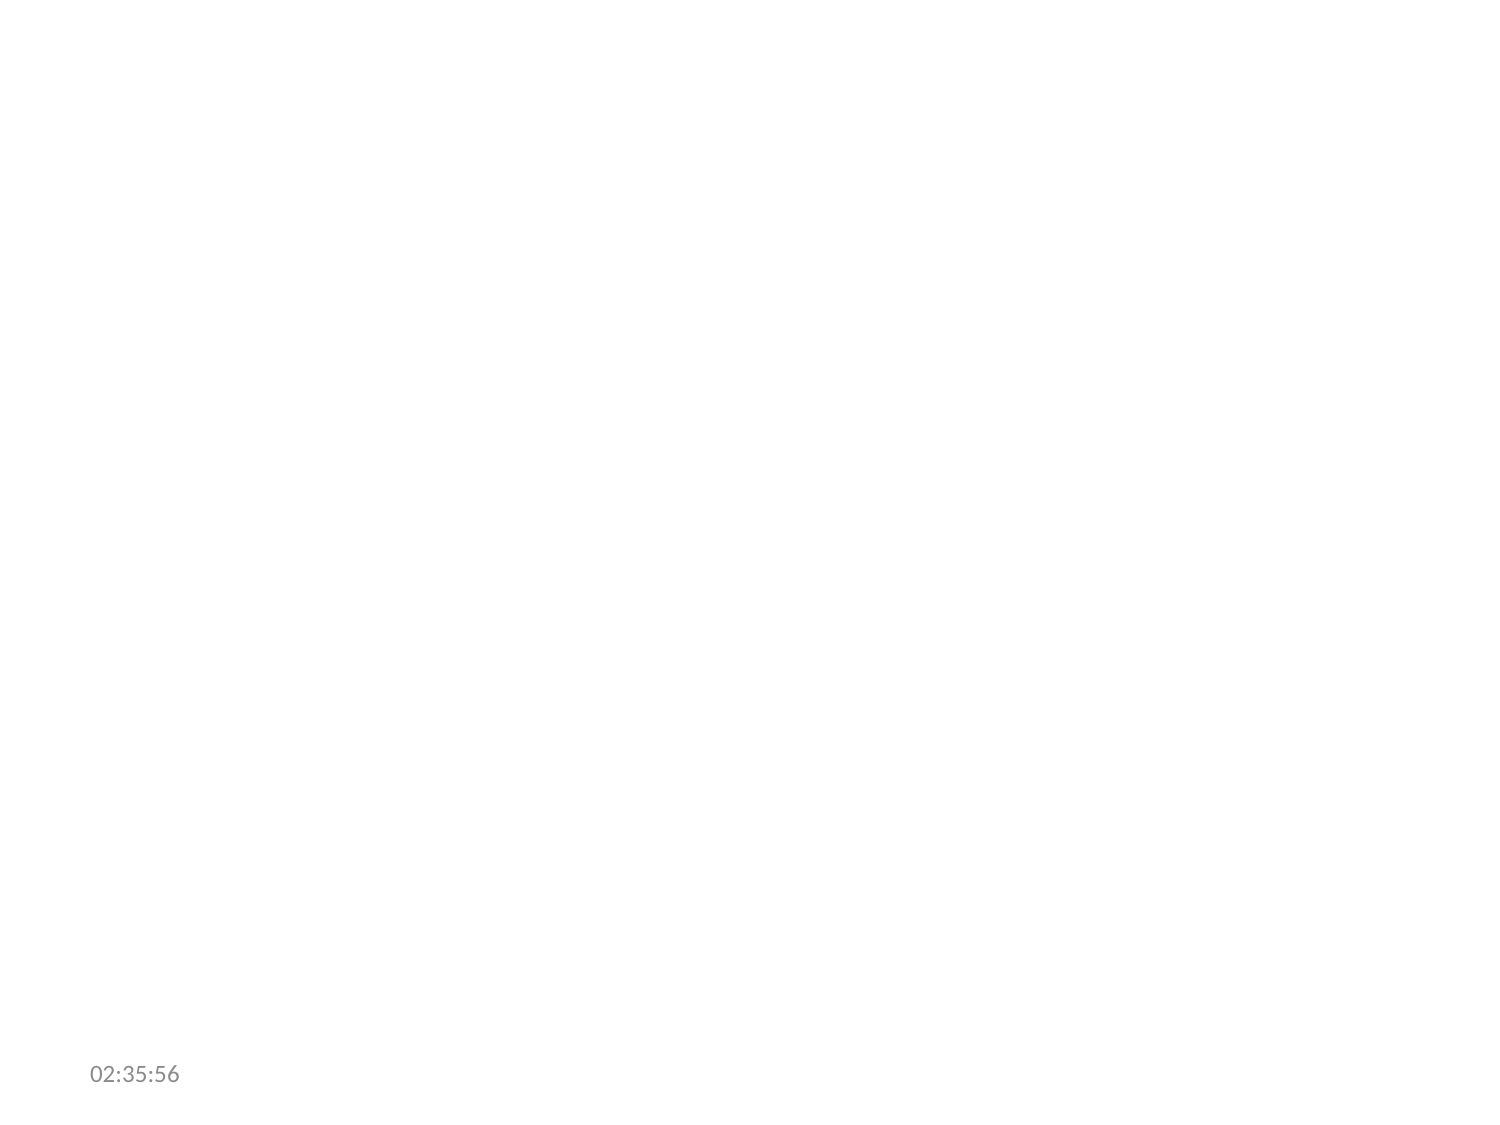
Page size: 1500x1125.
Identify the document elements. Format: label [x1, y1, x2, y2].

slide_number [75, 1042, 425, 1103]
